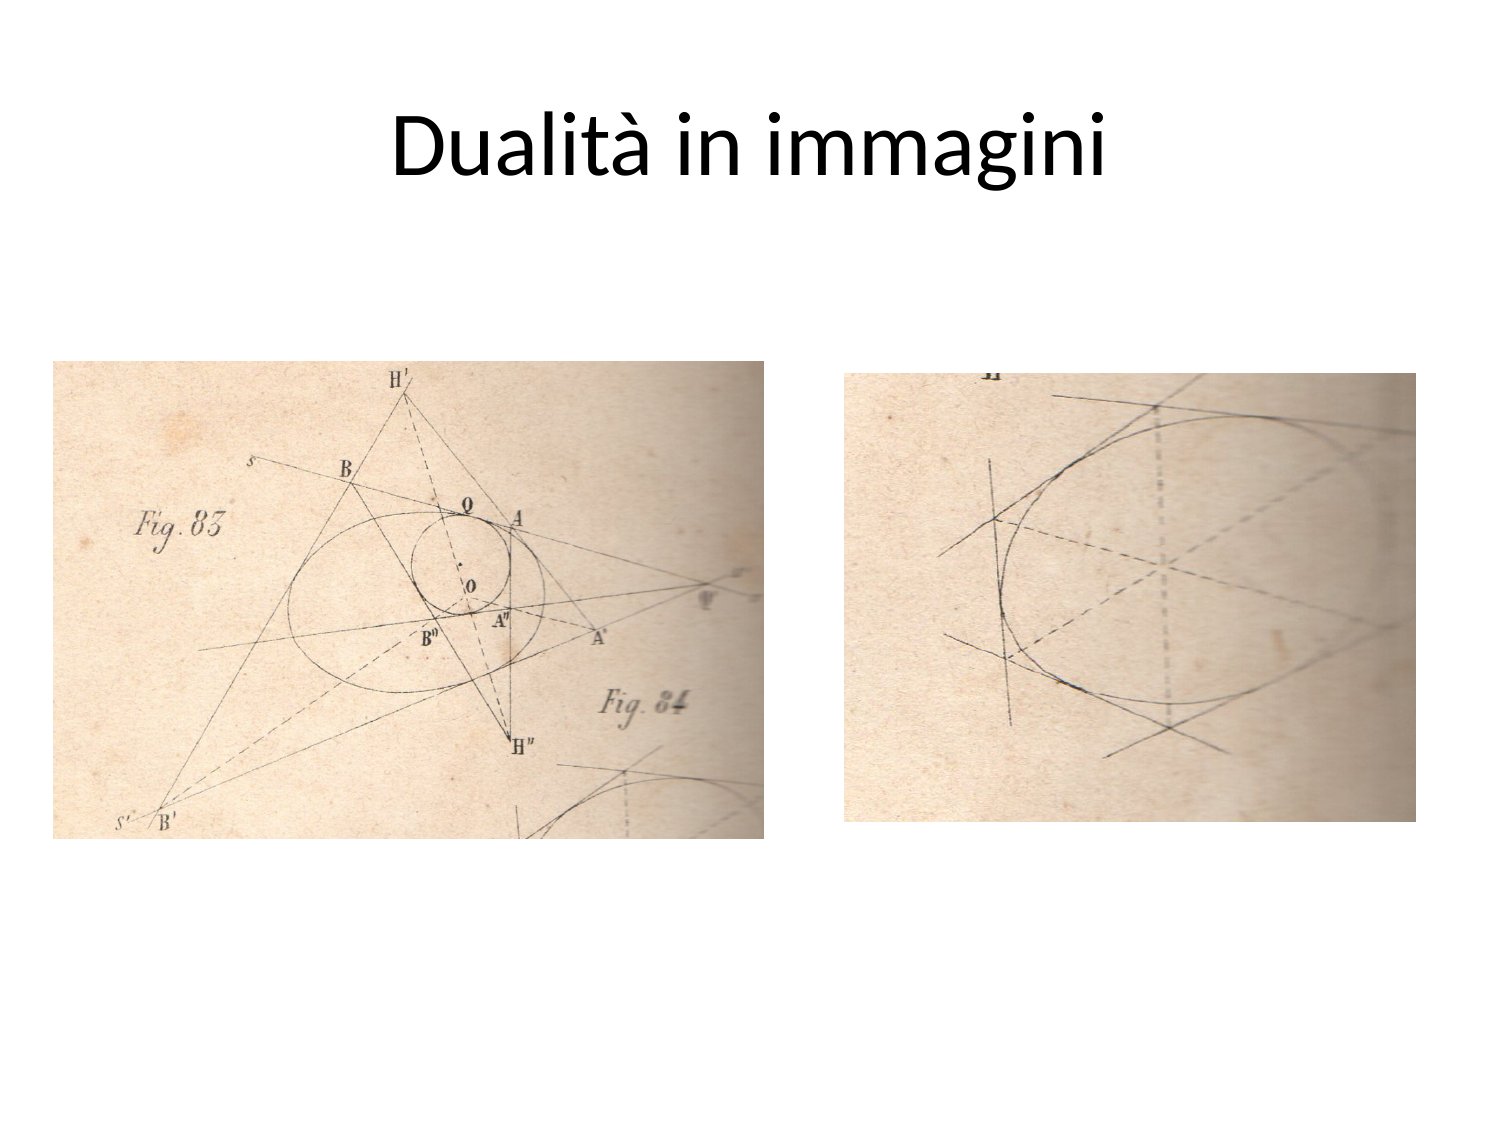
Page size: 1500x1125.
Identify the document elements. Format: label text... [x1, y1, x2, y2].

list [844, 373, 1416, 823]
title Dualità in immagini [75, 45, 1425, 233]
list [52, 361, 764, 839]
